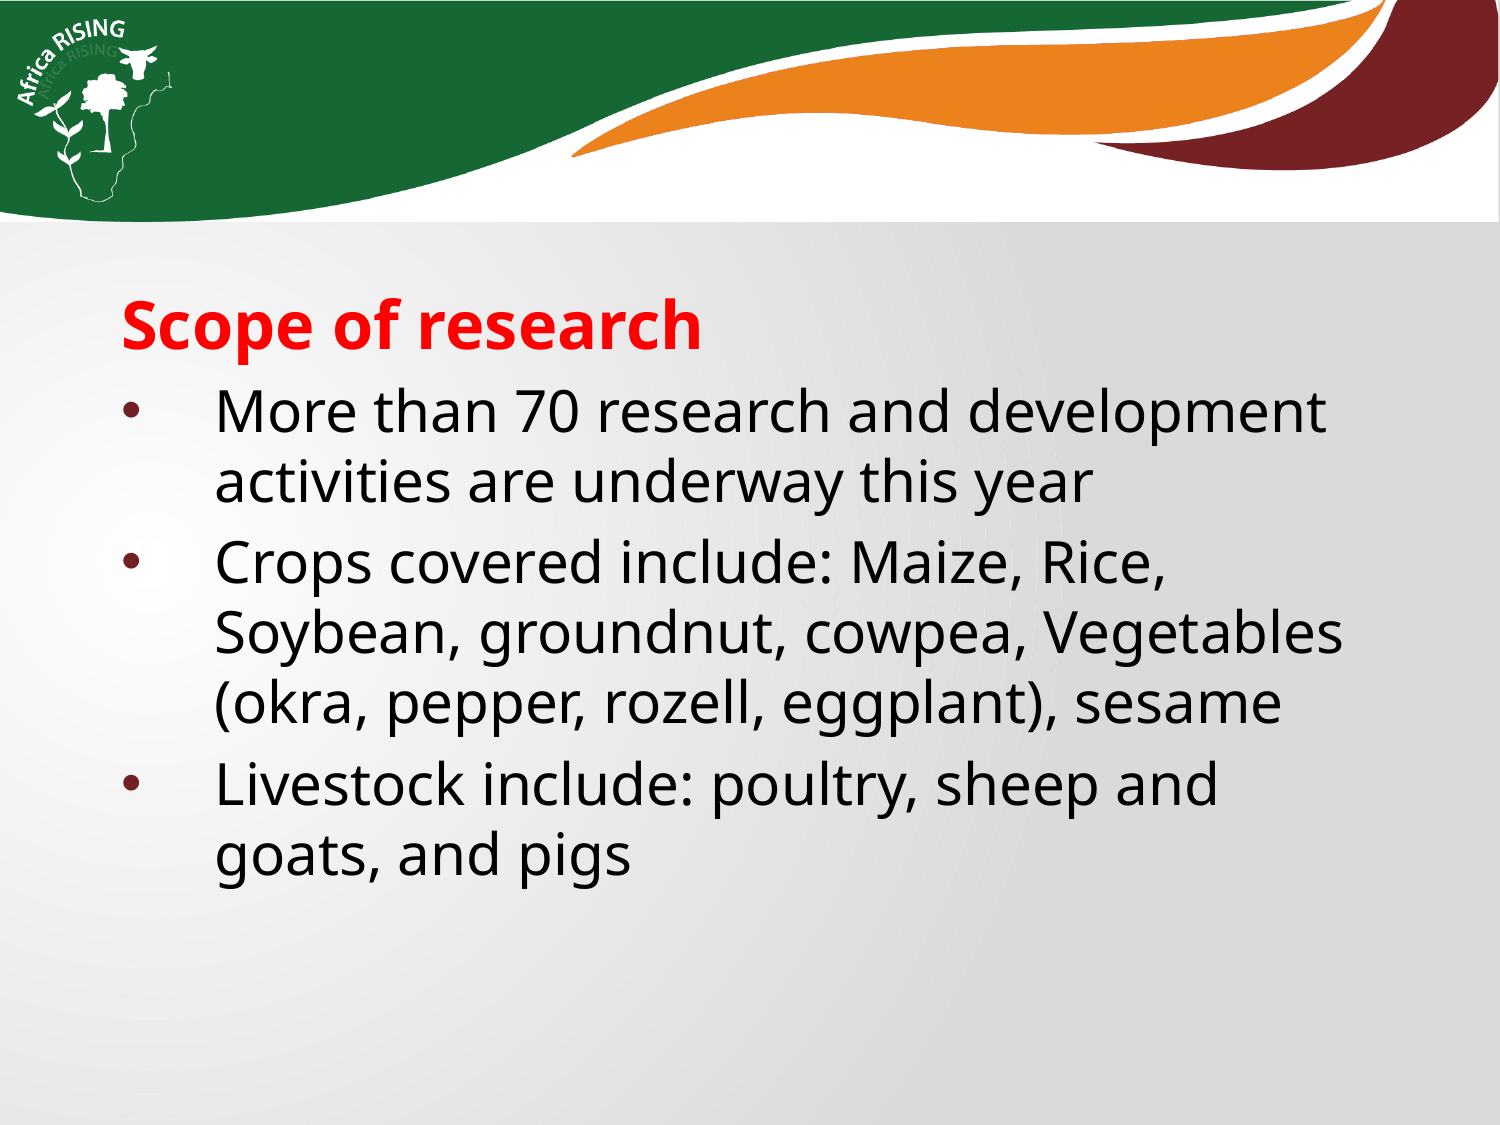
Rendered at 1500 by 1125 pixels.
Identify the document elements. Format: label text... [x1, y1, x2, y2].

list Scope of research More than 70 research and development activities are underway this year Crops covered include: Maize, Rice, Soybean, groundnut, cowpea, Vegetables (okra, pepper, rozell, eggplant), sesame Livestock include: poultry, sheep and goats, and pigs [87, 275, 1363, 1075]
picture [0, 0, 1499, 222]
